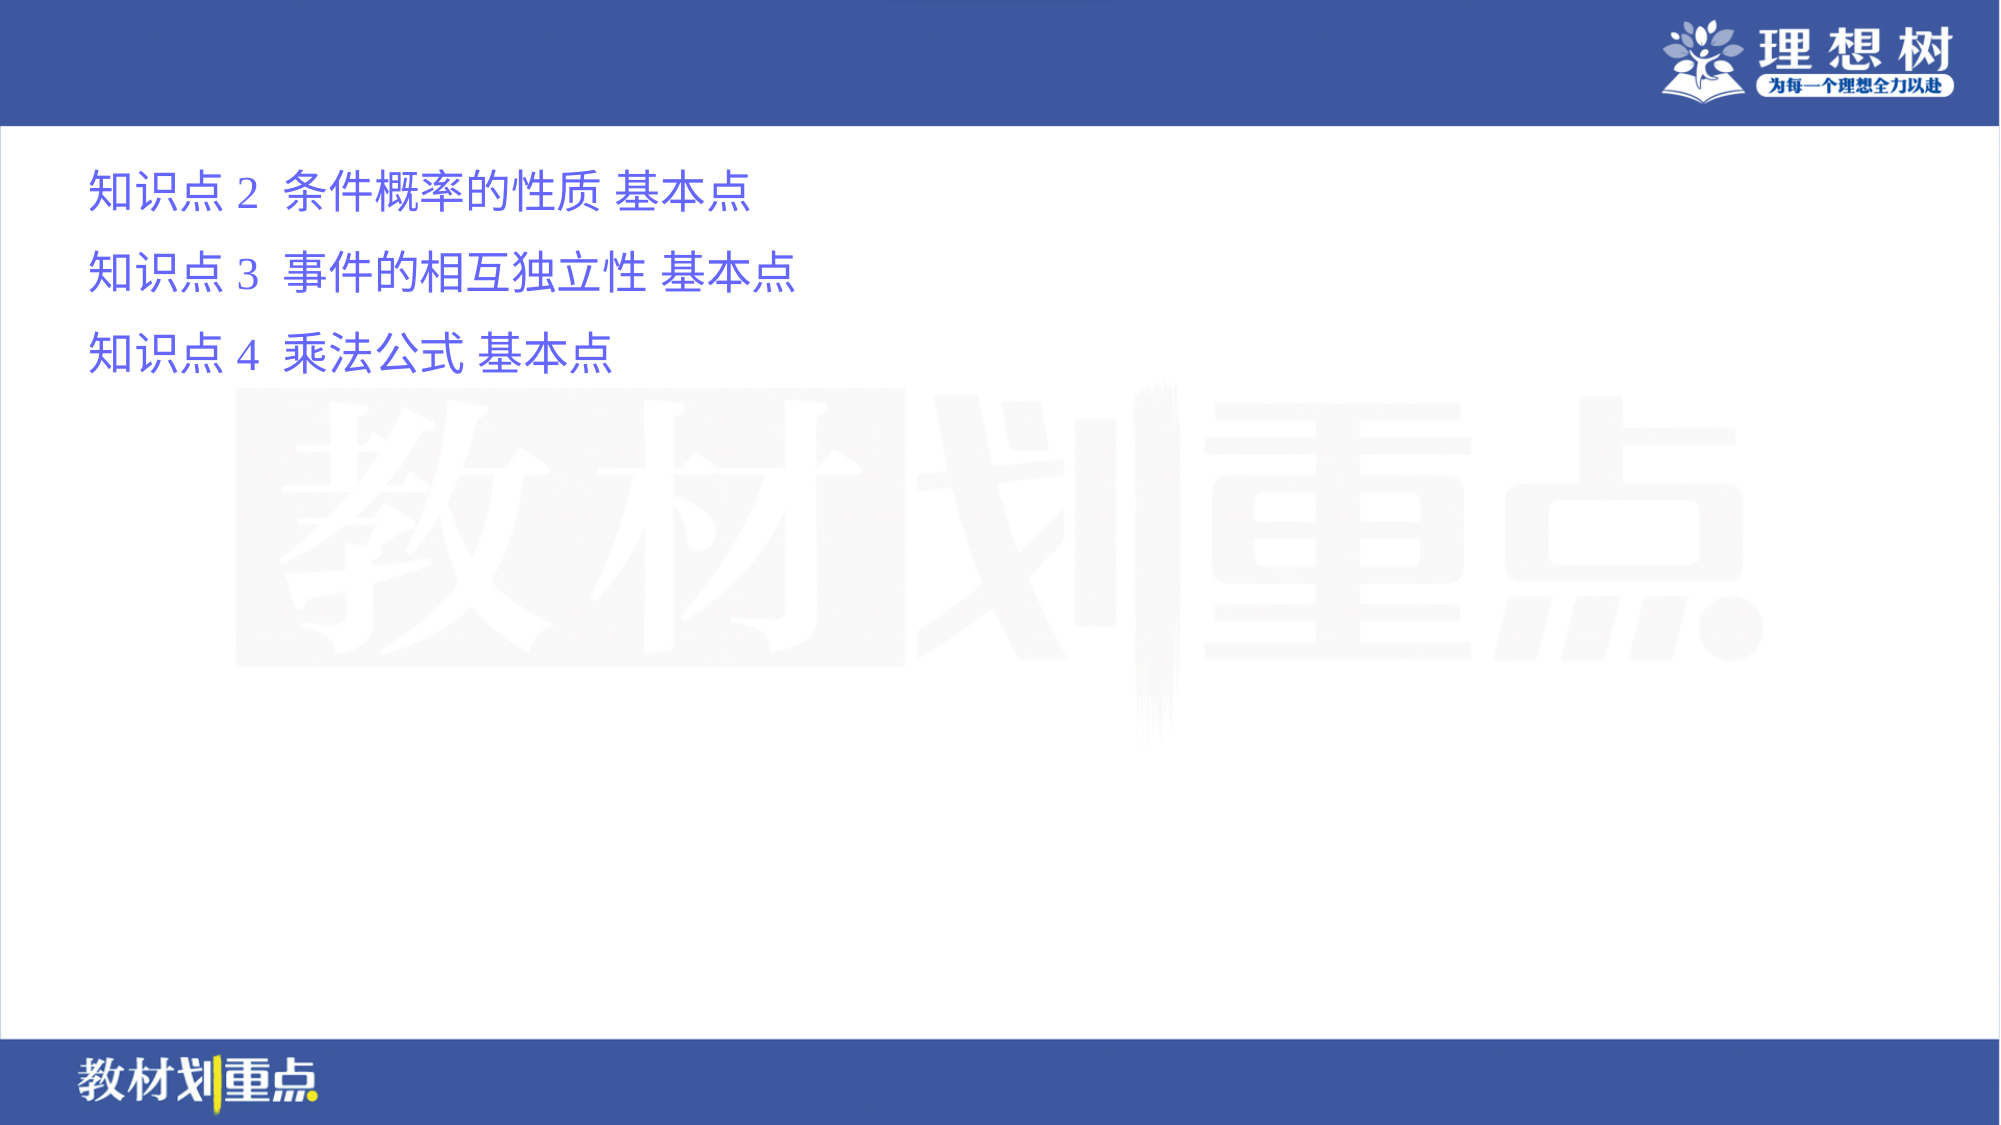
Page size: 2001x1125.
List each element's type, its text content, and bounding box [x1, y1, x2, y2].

text_box 知识点3 事件的相互独立性 基本点 [88, 217, 1911, 298]
text_box 知识点4 乘法公式 基本点 [88, 298, 1911, 438]
text_box 知识点2 条件概率的性质 基本点 [88, 136, 1911, 217]
picture [0, 0, 2000, 1125]
